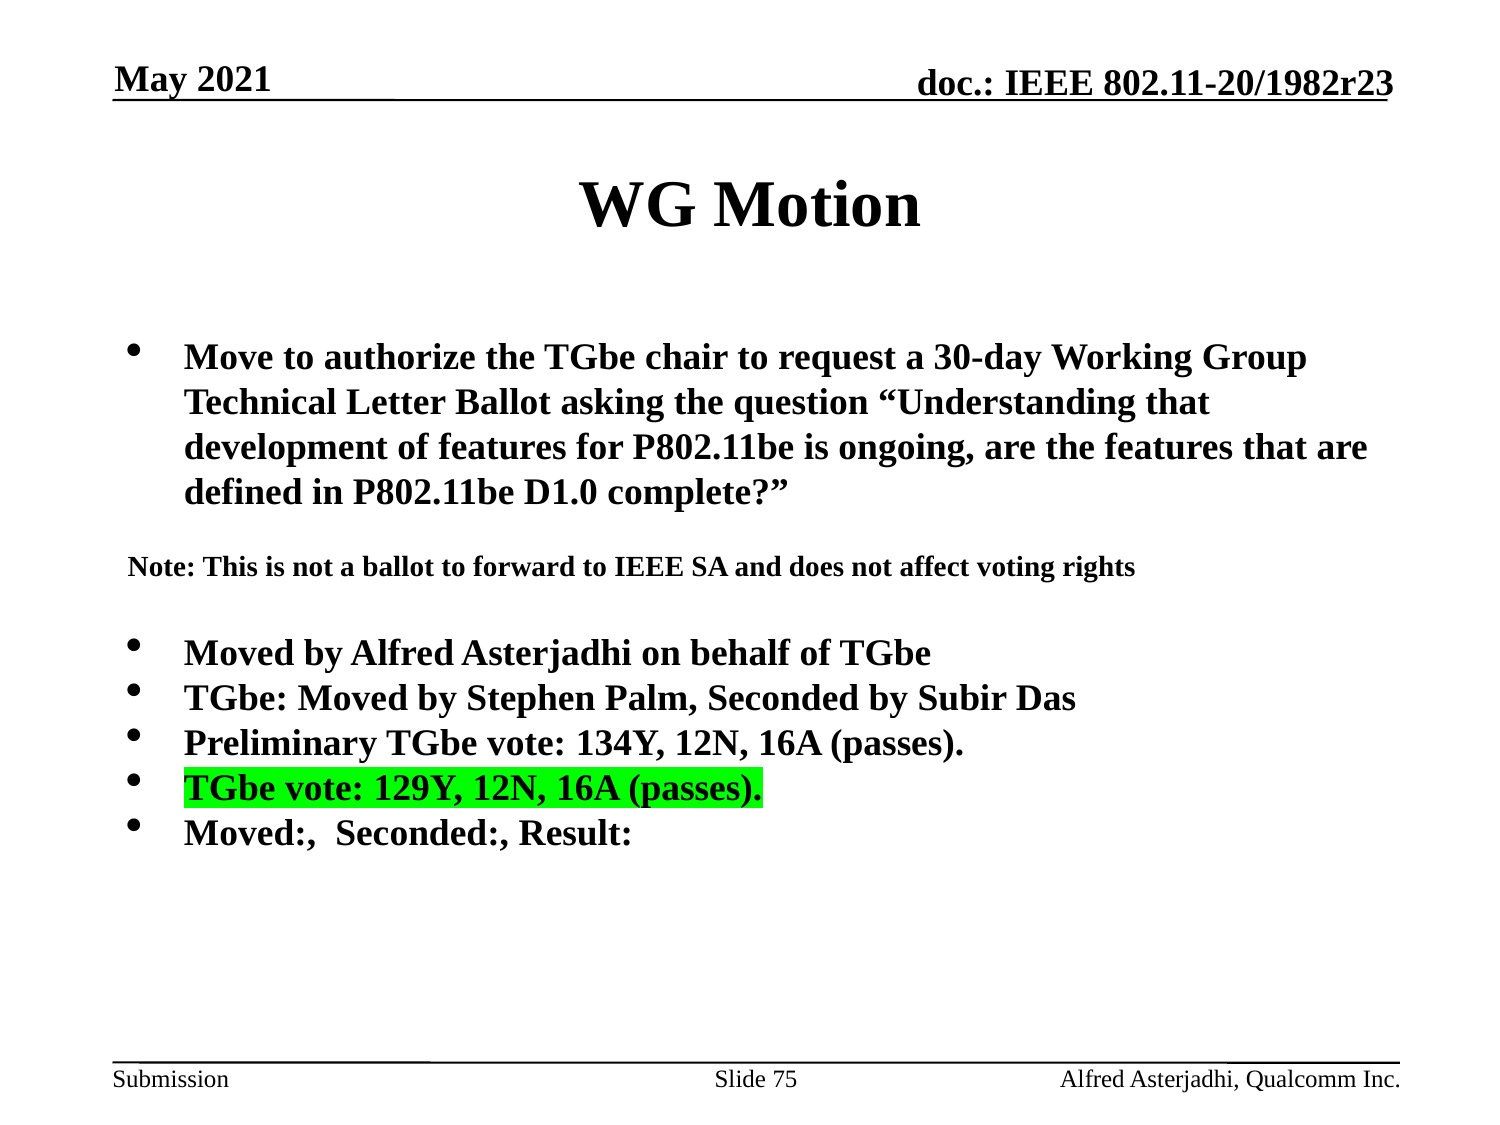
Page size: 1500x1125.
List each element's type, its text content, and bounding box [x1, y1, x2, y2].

title WG Motion [112, 112, 1388, 288]
footer Alfred Asterjadhi, Qualcomm Inc. [878, 1061, 1402, 1093]
list Move to authorize the TGbe chair to request a 30-day Working Group Technical Letter Ballot asking the question “Understanding that development of features for P802.11be is ongoing, are the features that are defined in P802.11be D1.0 complete?” Note: This is not a ballot to forward to IEEE SA and does not affect voting rights Moved by Alfred Asterjadhi on behalf of TGbe TGbe: Moved by Stephen Palm, Seconded by Subir Das Preliminary TGbe vote: 134Y, 12N, 16A (passes). TGbe vote: 129Y, 12N, 16A (passes). Moved:, Seconded:, Result: [112, 324, 1388, 1000]
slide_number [114, 54, 423, 100]
slide_number Slide 75 [712, 1061, 800, 1123]
